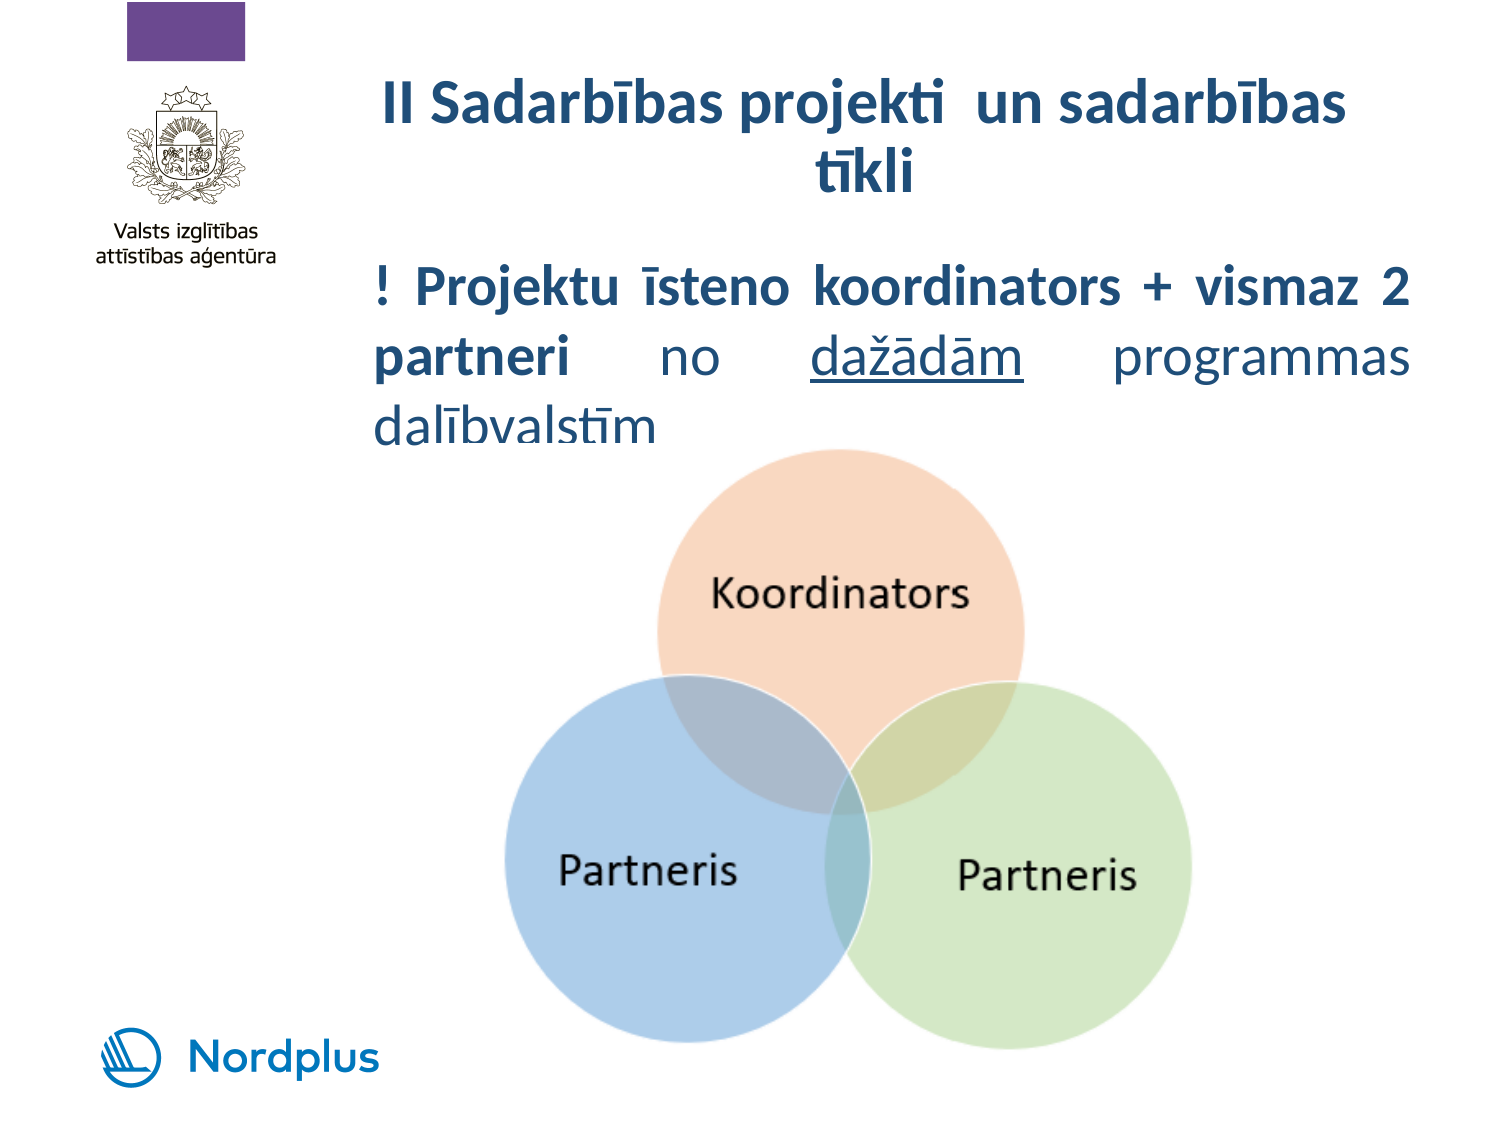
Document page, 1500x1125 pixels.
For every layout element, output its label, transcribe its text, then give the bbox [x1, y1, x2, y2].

title II Sadarbības projekti un sadarbības tīkli [333, 59, 1397, 215]
picture [0, 0, 1500, 1125]
text_box ! Projektu īsteno koordinators + vismaz 2 partneri no dažādām programmas dalībvalstīm [359, 239, 1427, 490]
